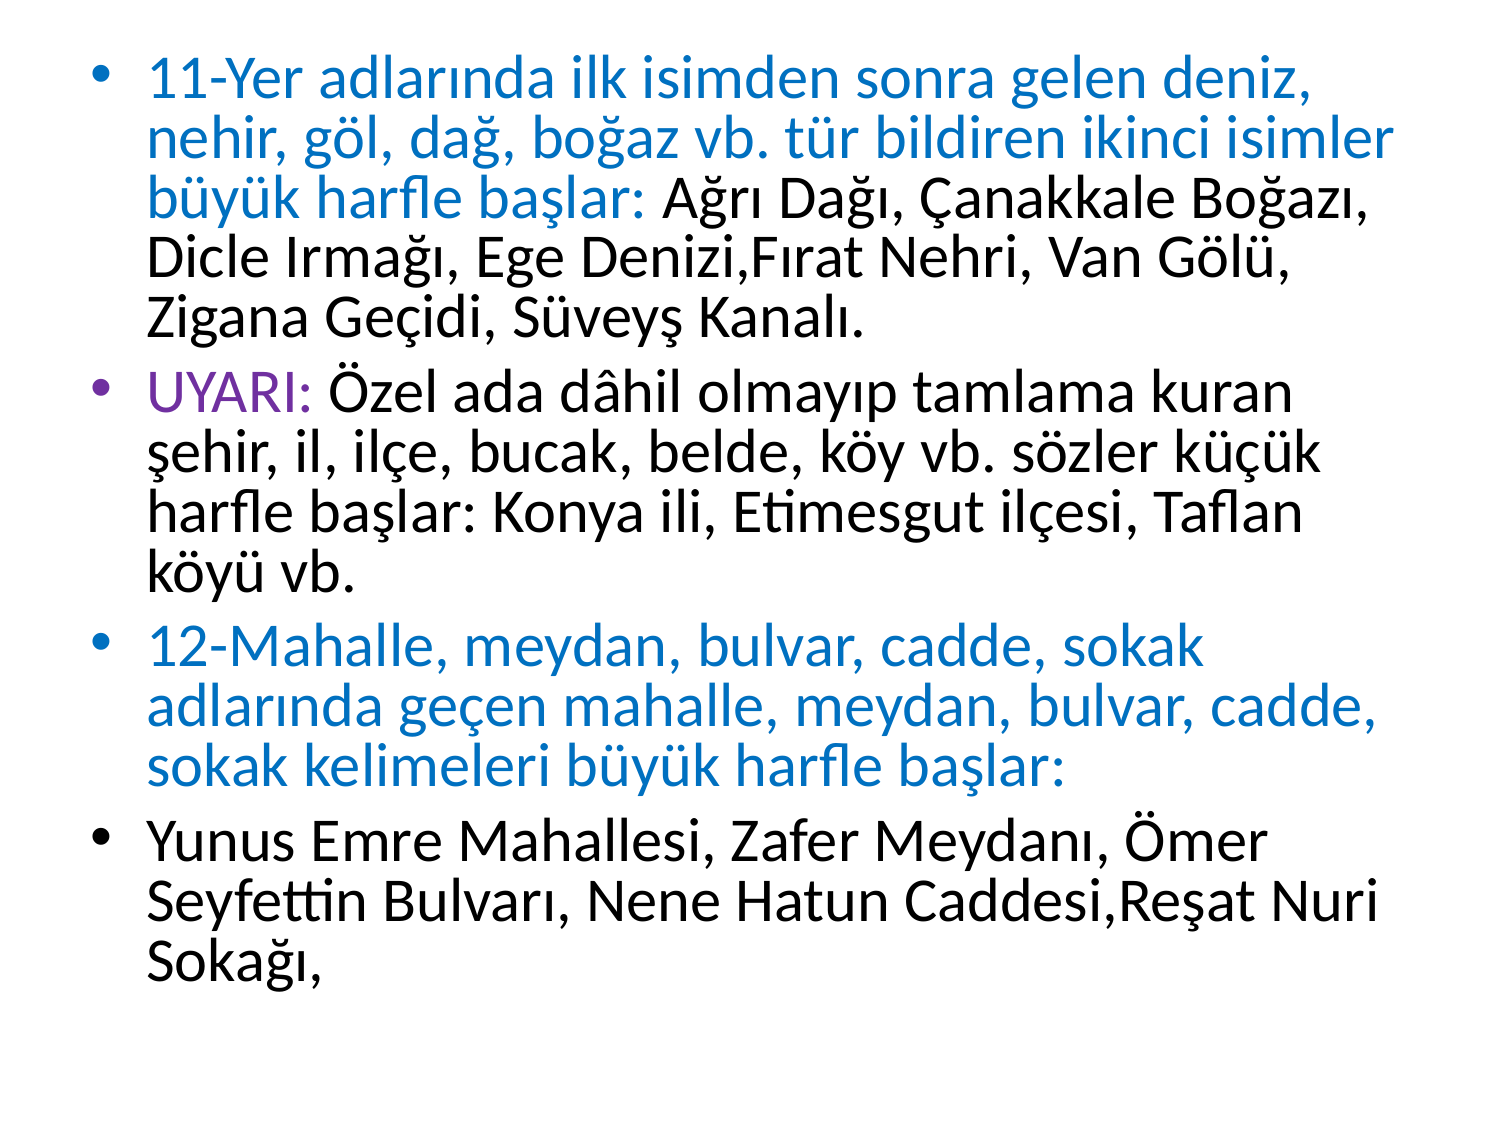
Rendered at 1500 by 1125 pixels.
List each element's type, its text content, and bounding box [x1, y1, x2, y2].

list 11-Yer adlarında ilk isimden sonra gelen deniz, nehir, göl, dağ, boğaz vb. tür bildiren ikinci isimler büyük harfle başlar: Ağrı Dağı, Çanakkale Boğazı, Dicle Irmağı, Ege Denizi,Fırat Nehri, Van Gölü, Zigana Geçidi, Süveyş Kanalı. UYARI: Özel ada dâhil olmayıp tamlama kuran şehir, il, ilçe, bucak, belde, köy vb. sözler küçük harfle başlar: Konya ili, Etimesgut ilçesi, Taflan köyü vb. 12-Mahalle, meydan, bulvar, cadde, sokak adlarında geçen mahalle, meydan, bulvar, cadde, sokak kelimeleri büyük harfle başlar: Yunus Emre Mahallesi, Zafer Meydanı, Ömer Seyfettin Bulvarı, Nene Hatun Caddesi,Reşat Nuri Sokağı, [74, 42, 1426, 1006]
